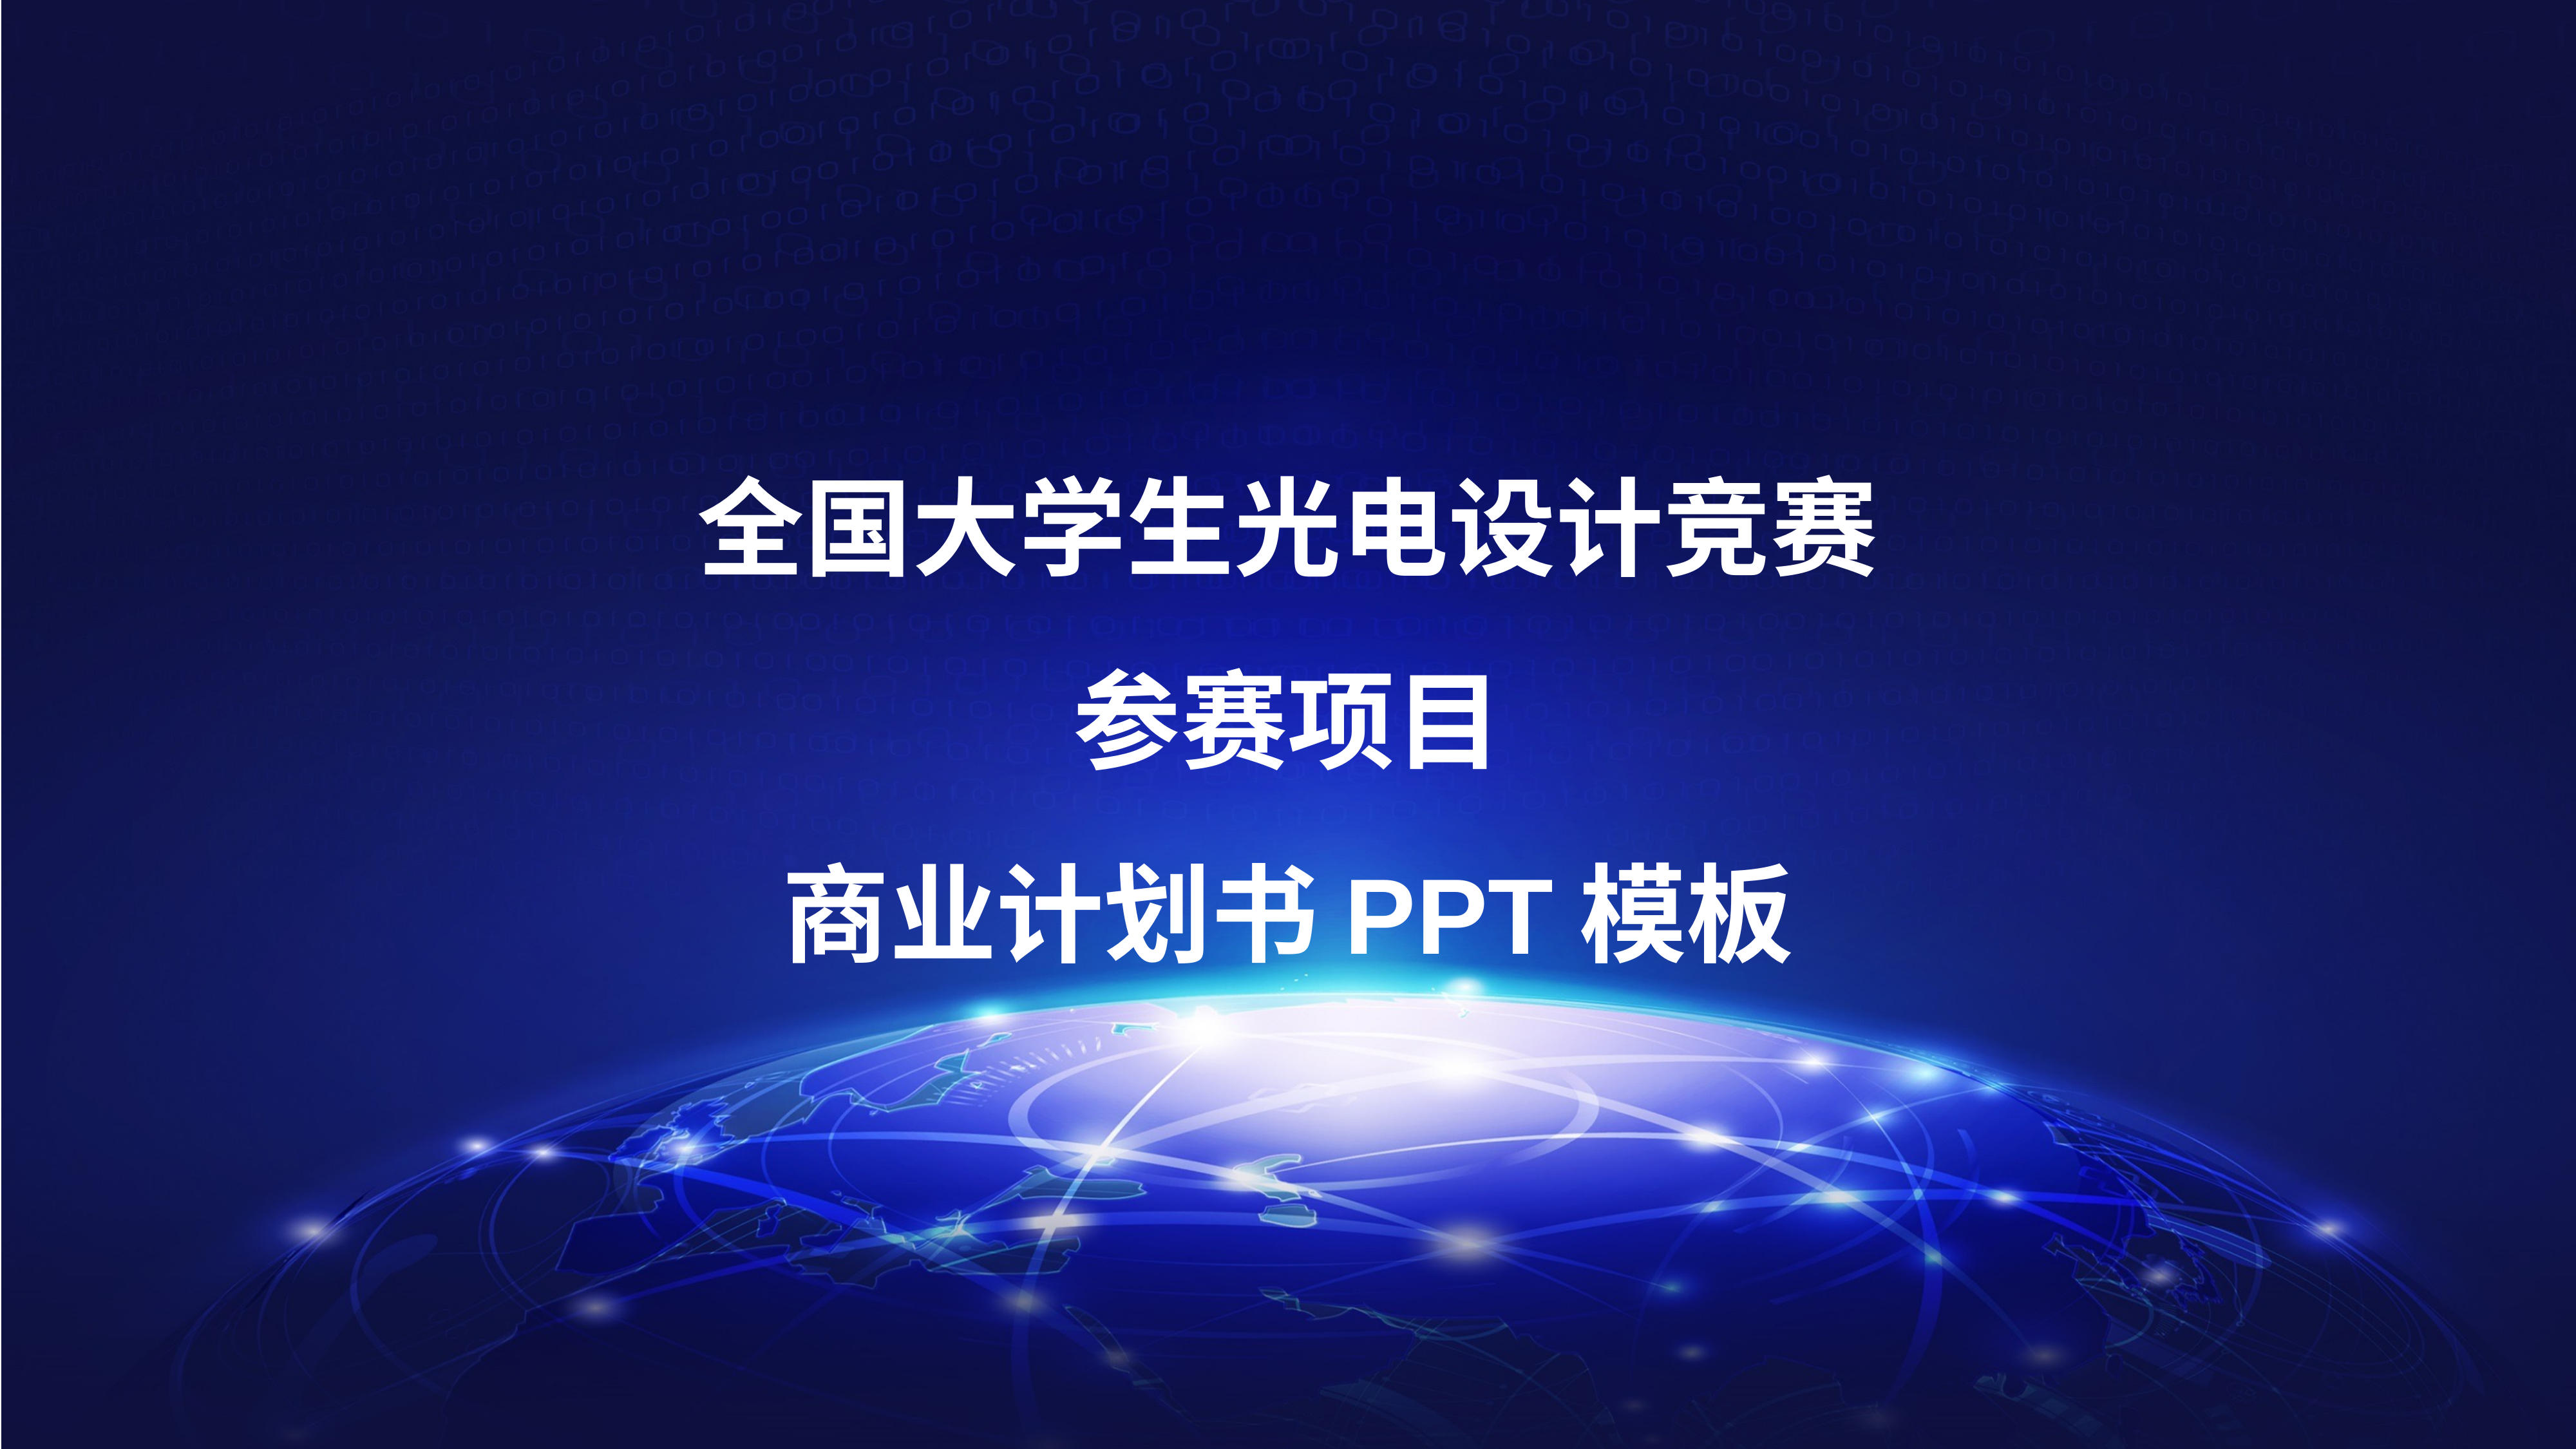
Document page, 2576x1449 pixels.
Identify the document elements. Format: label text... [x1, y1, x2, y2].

text_box [252, 1157, 2326, 1247]
picture [1, 0, 2576, 1449]
text_box 全国大学生光电设计竞赛 参赛项目 商业计划书PPT模板 [6, 390, 2570, 981]
